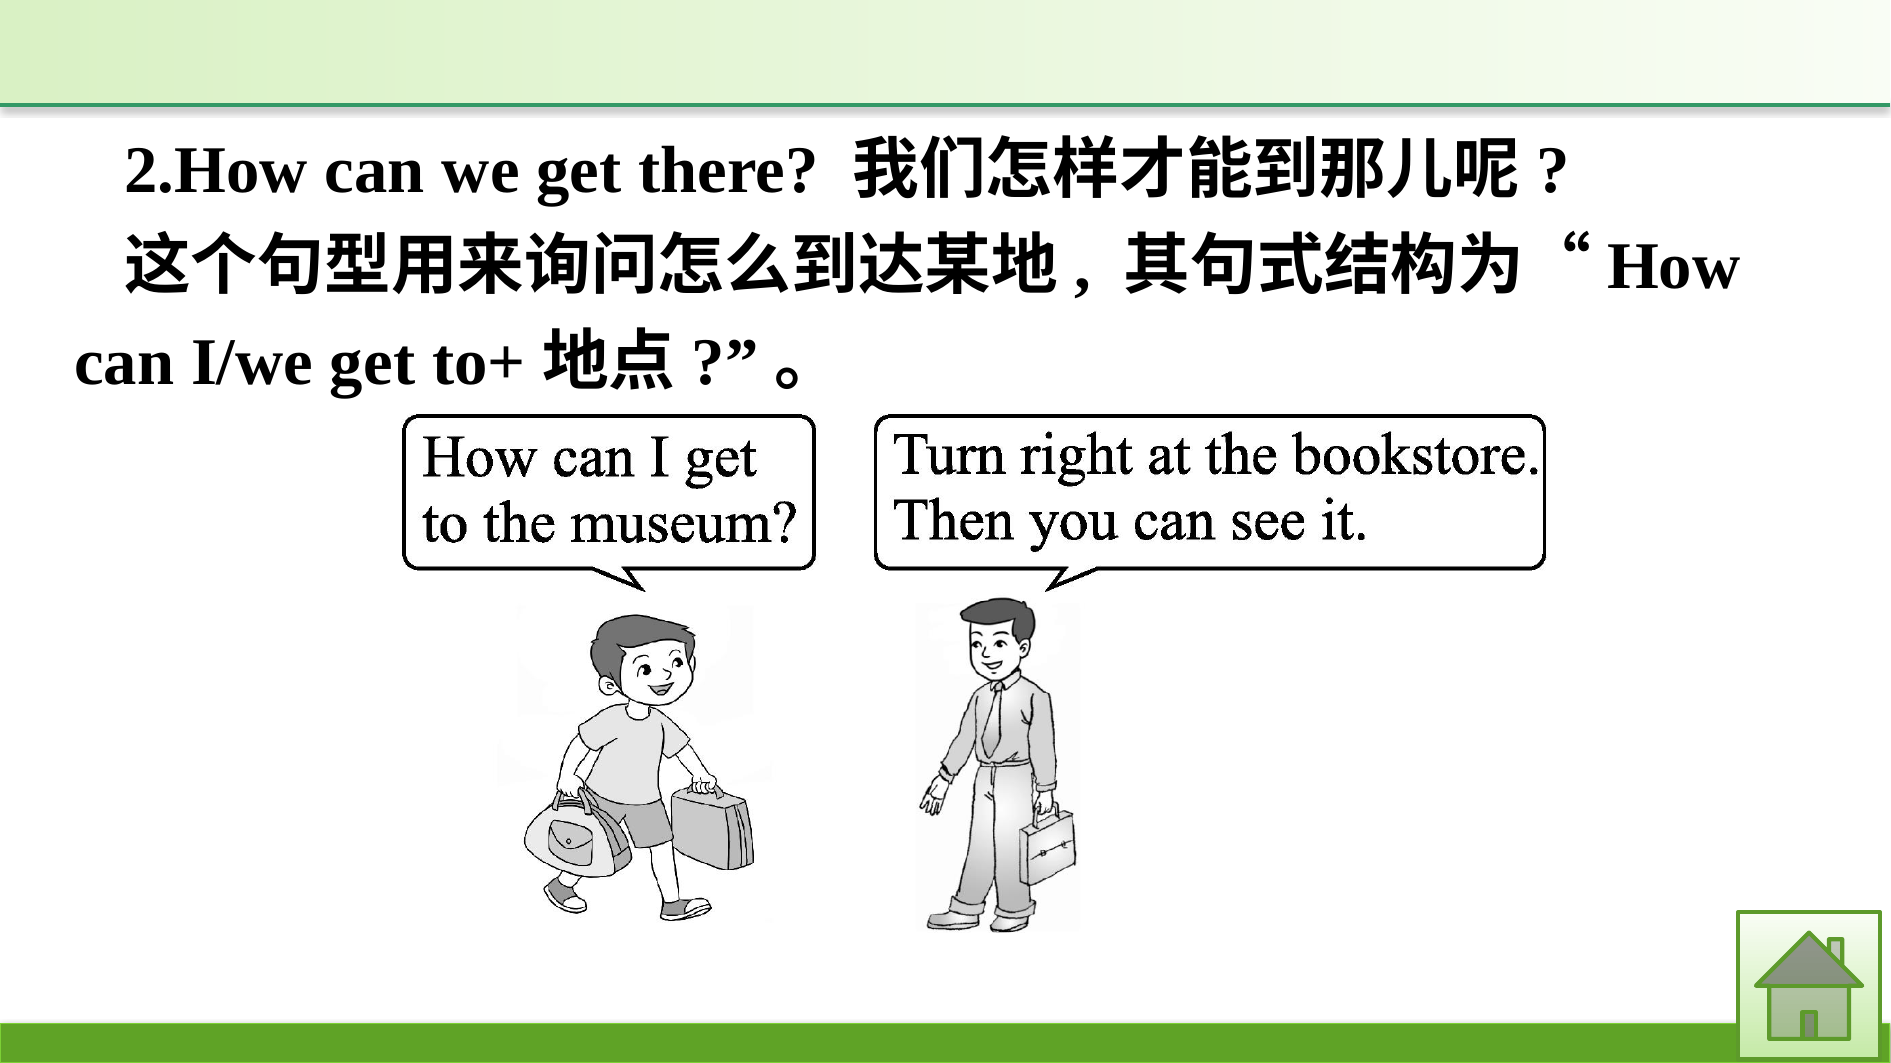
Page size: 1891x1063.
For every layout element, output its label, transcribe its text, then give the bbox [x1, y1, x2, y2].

text_box 2.How can we get there? 我们怎样才能到那儿呢? 这个句型用来询问怎么到达某地, 其句式结构为“How can I/we get to+地点?”。 [59, 102, 1833, 406]
picture [401, 413, 1548, 933]
